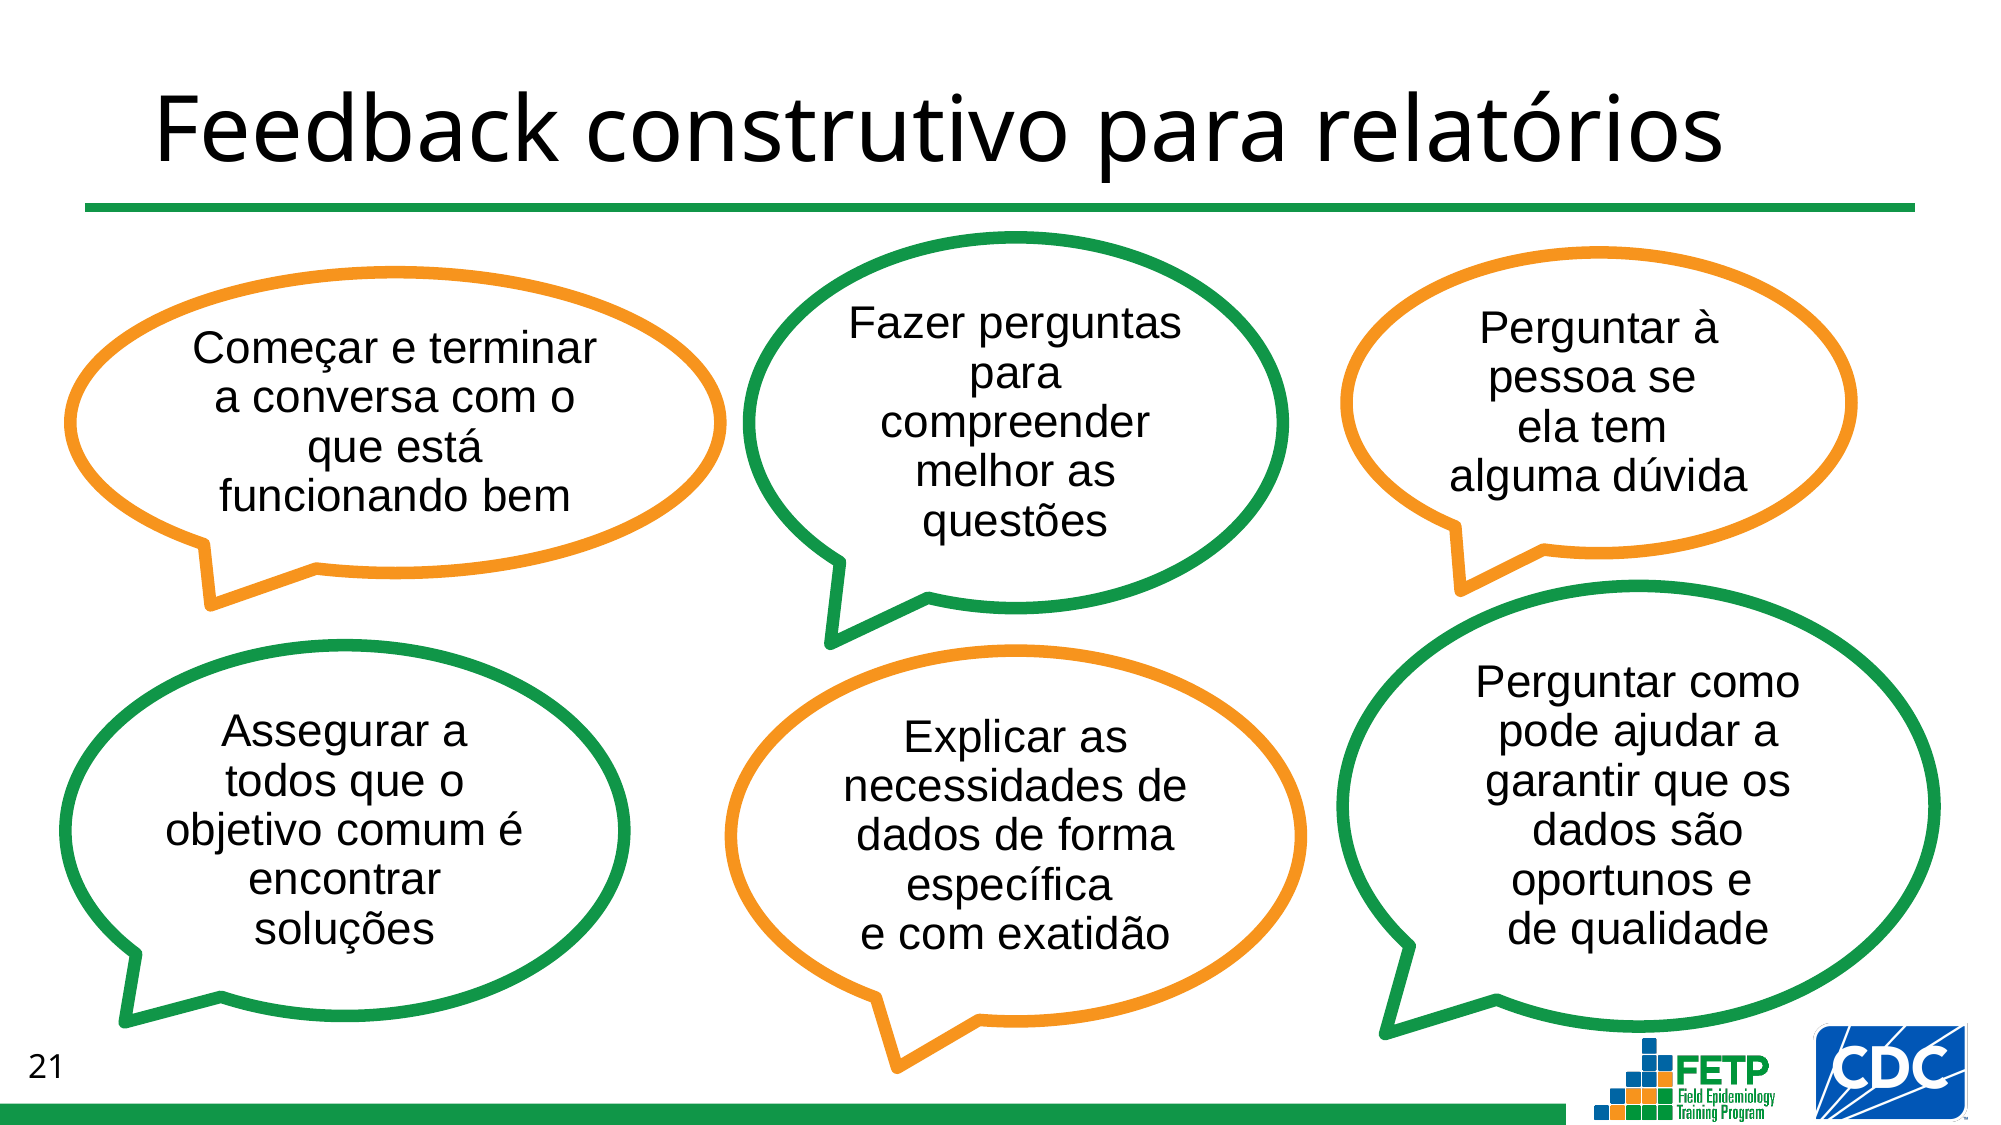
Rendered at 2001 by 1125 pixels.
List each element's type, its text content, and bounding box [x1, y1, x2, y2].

text_box Perguntar à pessoa se ela tem alguma dúvida [1346, 252, 1852, 591]
text_box Explicar as necessidades de dados de forma específica e com exatidão [730, 650, 1301, 1068]
text_box Assegurar a todos que o objetivo comum é encontrar soluções [65, 645, 625, 1023]
title Feedback construtivo para relatórios [137, 75, 1863, 207]
picture [1594, 1038, 1775, 1122]
text_box Fazer perguntas para compreender melhor as questões [749, 237, 1283, 644]
text_box Começar e terminar a conversa com o que está funcionando bem [70, 272, 721, 606]
picture [1813, 1023, 1968, 1122]
text_box Perguntar como pode ajudar a garantir que os dados são oportunos e de qualidade [1342, 585, 1935, 1035]
